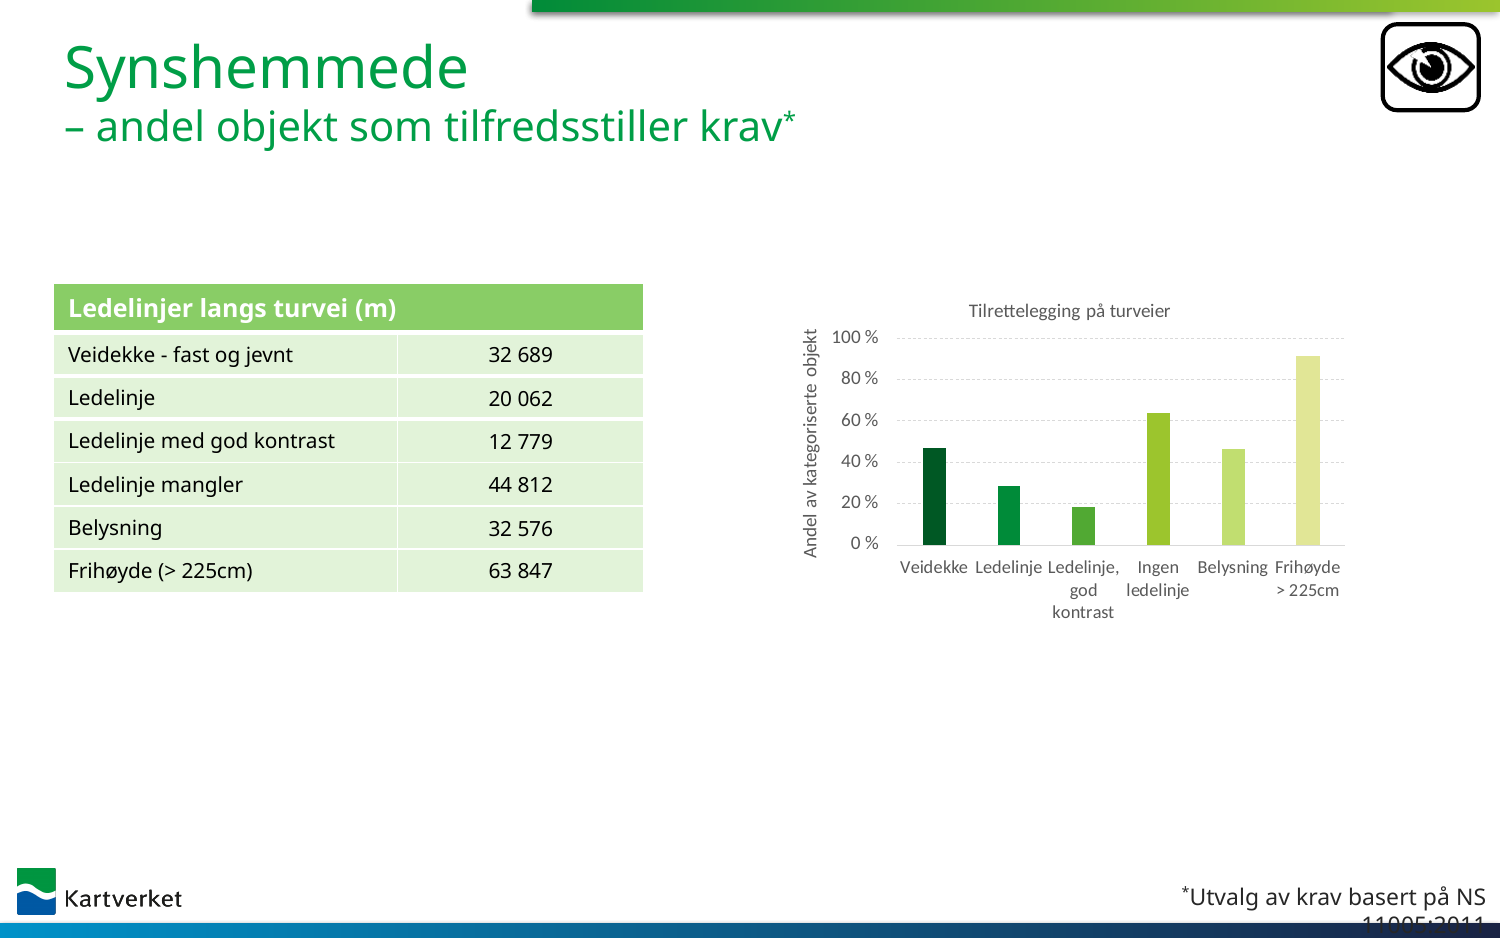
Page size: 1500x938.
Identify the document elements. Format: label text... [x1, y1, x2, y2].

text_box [1382, 24, 1480, 111]
table_cell Veidekke - fast og jevnt [54, 335, 397, 374]
table_header Ledelinjer langs turvei (m) [54, 284, 643, 330]
table_cell Ledelinje [54, 378, 397, 417]
table_cell 20 062 [398, 378, 643, 417]
table_cell Ledelinje med god kontrast [54, 421, 397, 462]
text_box *Utvalg av krav basert på NS 11005:2011 [1068, 873, 1500, 938]
table_cell Ledelinje mangler [54, 463, 397, 505]
text_box Synshemmede – andel objekt som tilfredsstiller krav* [49, 24, 1431, 158]
table_cell Belysning [54, 507, 397, 548]
table_cell Frihøyde (> 225cm) [54, 550, 397, 592]
table_cell 32 576 [398, 507, 643, 548]
table_cell 32 689 [398, 335, 643, 374]
table_cell 63 847 [398, 550, 643, 592]
picture [791, 291, 1348, 630]
table_cell 12 779 [398, 421, 643, 462]
table_cell 44 812 [398, 463, 643, 505]
